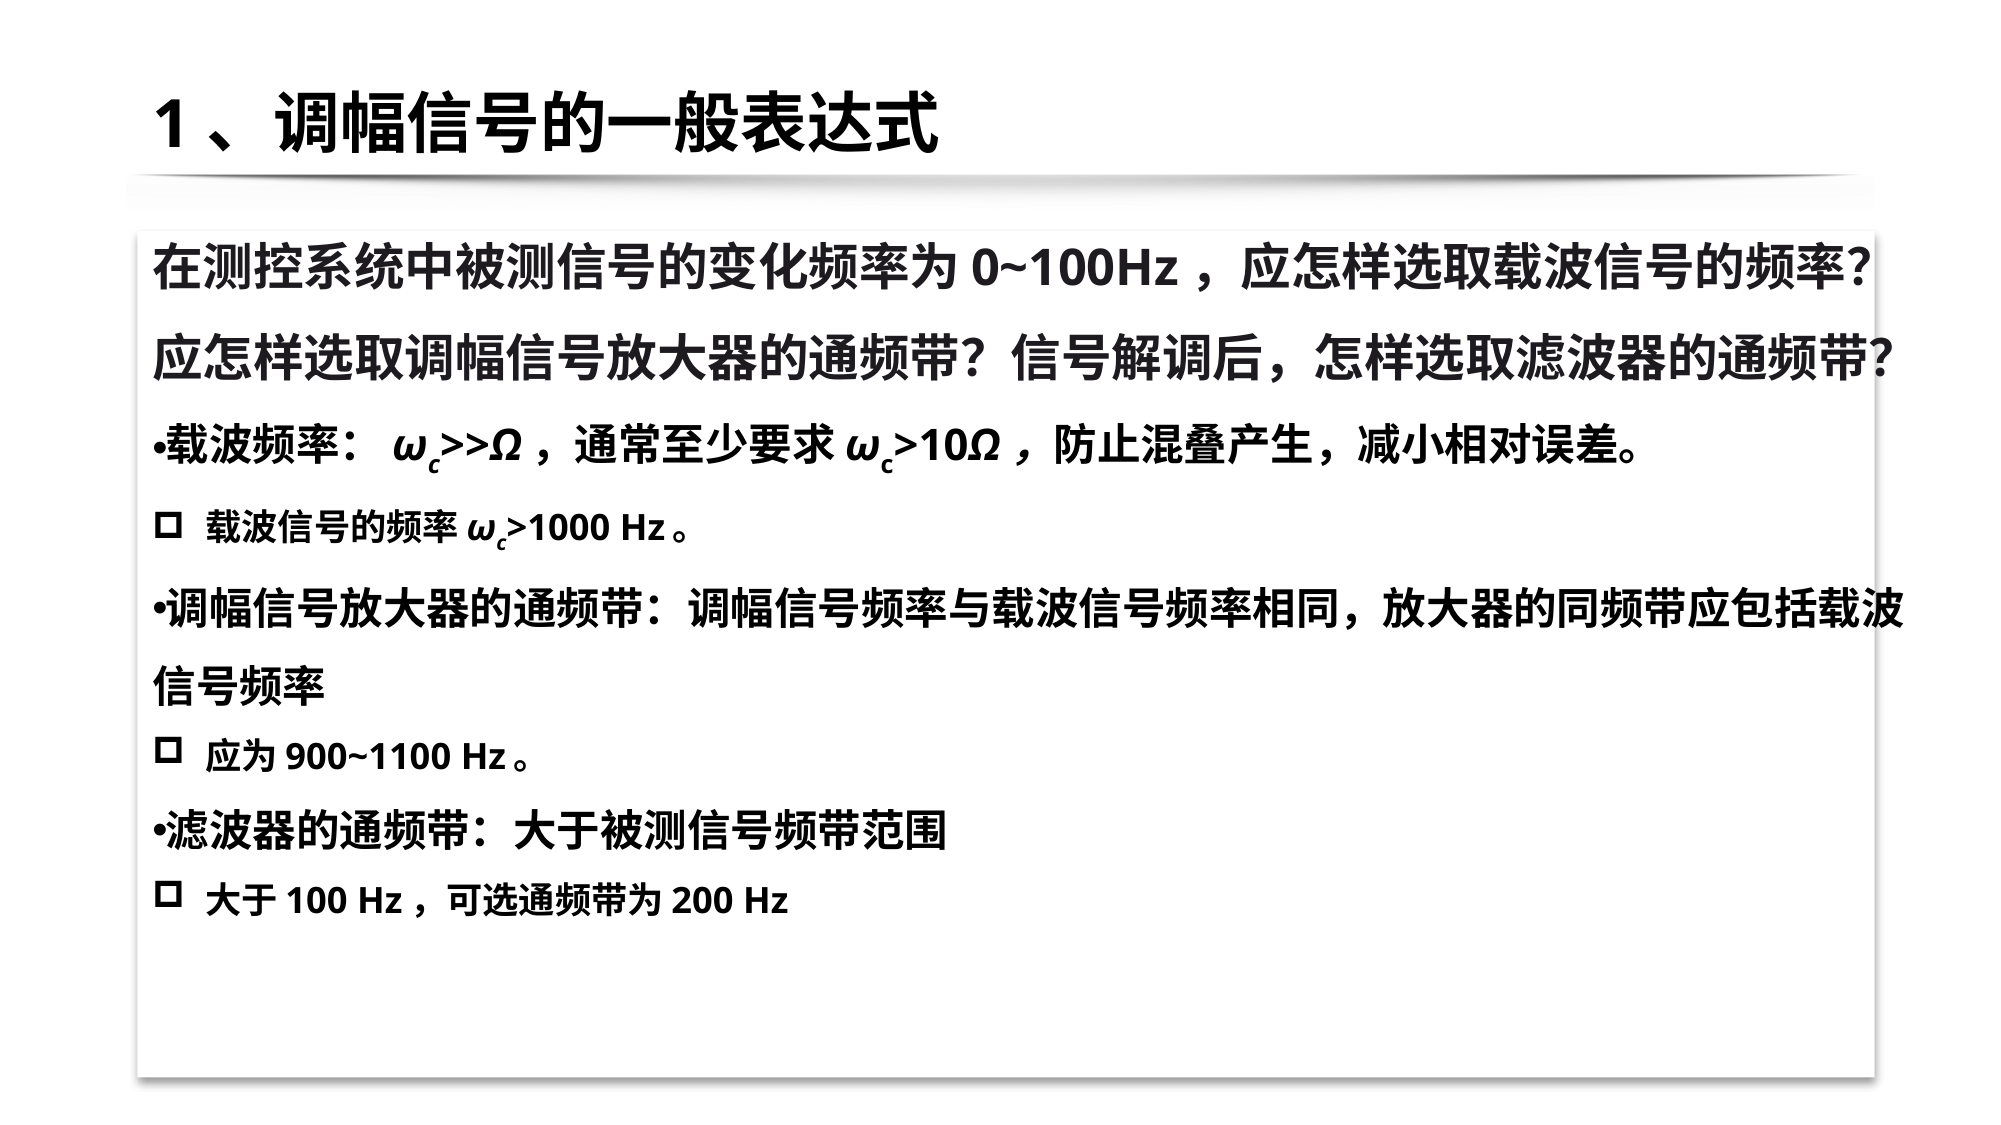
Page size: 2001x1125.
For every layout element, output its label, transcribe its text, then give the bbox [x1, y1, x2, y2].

title 1、调幅信号的一般表达式 [137, 77, 1863, 175]
picture [127, 175, 1874, 211]
list 在测控系统中被测信号的变化频率为0~100Hz，应怎样选取载波信号的频率？应怎样选取调幅信号放大器的通频带？信号解调后，怎样选取滤波器的通频带？ 载波频率：ωc>>Ω，通常至少要求ωc>10Ω，防止混叠产生，减小相对误差。 载波信号的频率ωc>1000 Hz。 调幅信号放大器的通频带：调幅信号频率与载波信号频率相同，放大器的同频带应包括载波信号频率 应为900~1100 Hz。 滤波器的通频带：大于被测信号频带范围 大于100 Hz，可选通频带为200 Hz [137, 196, 1921, 1014]
